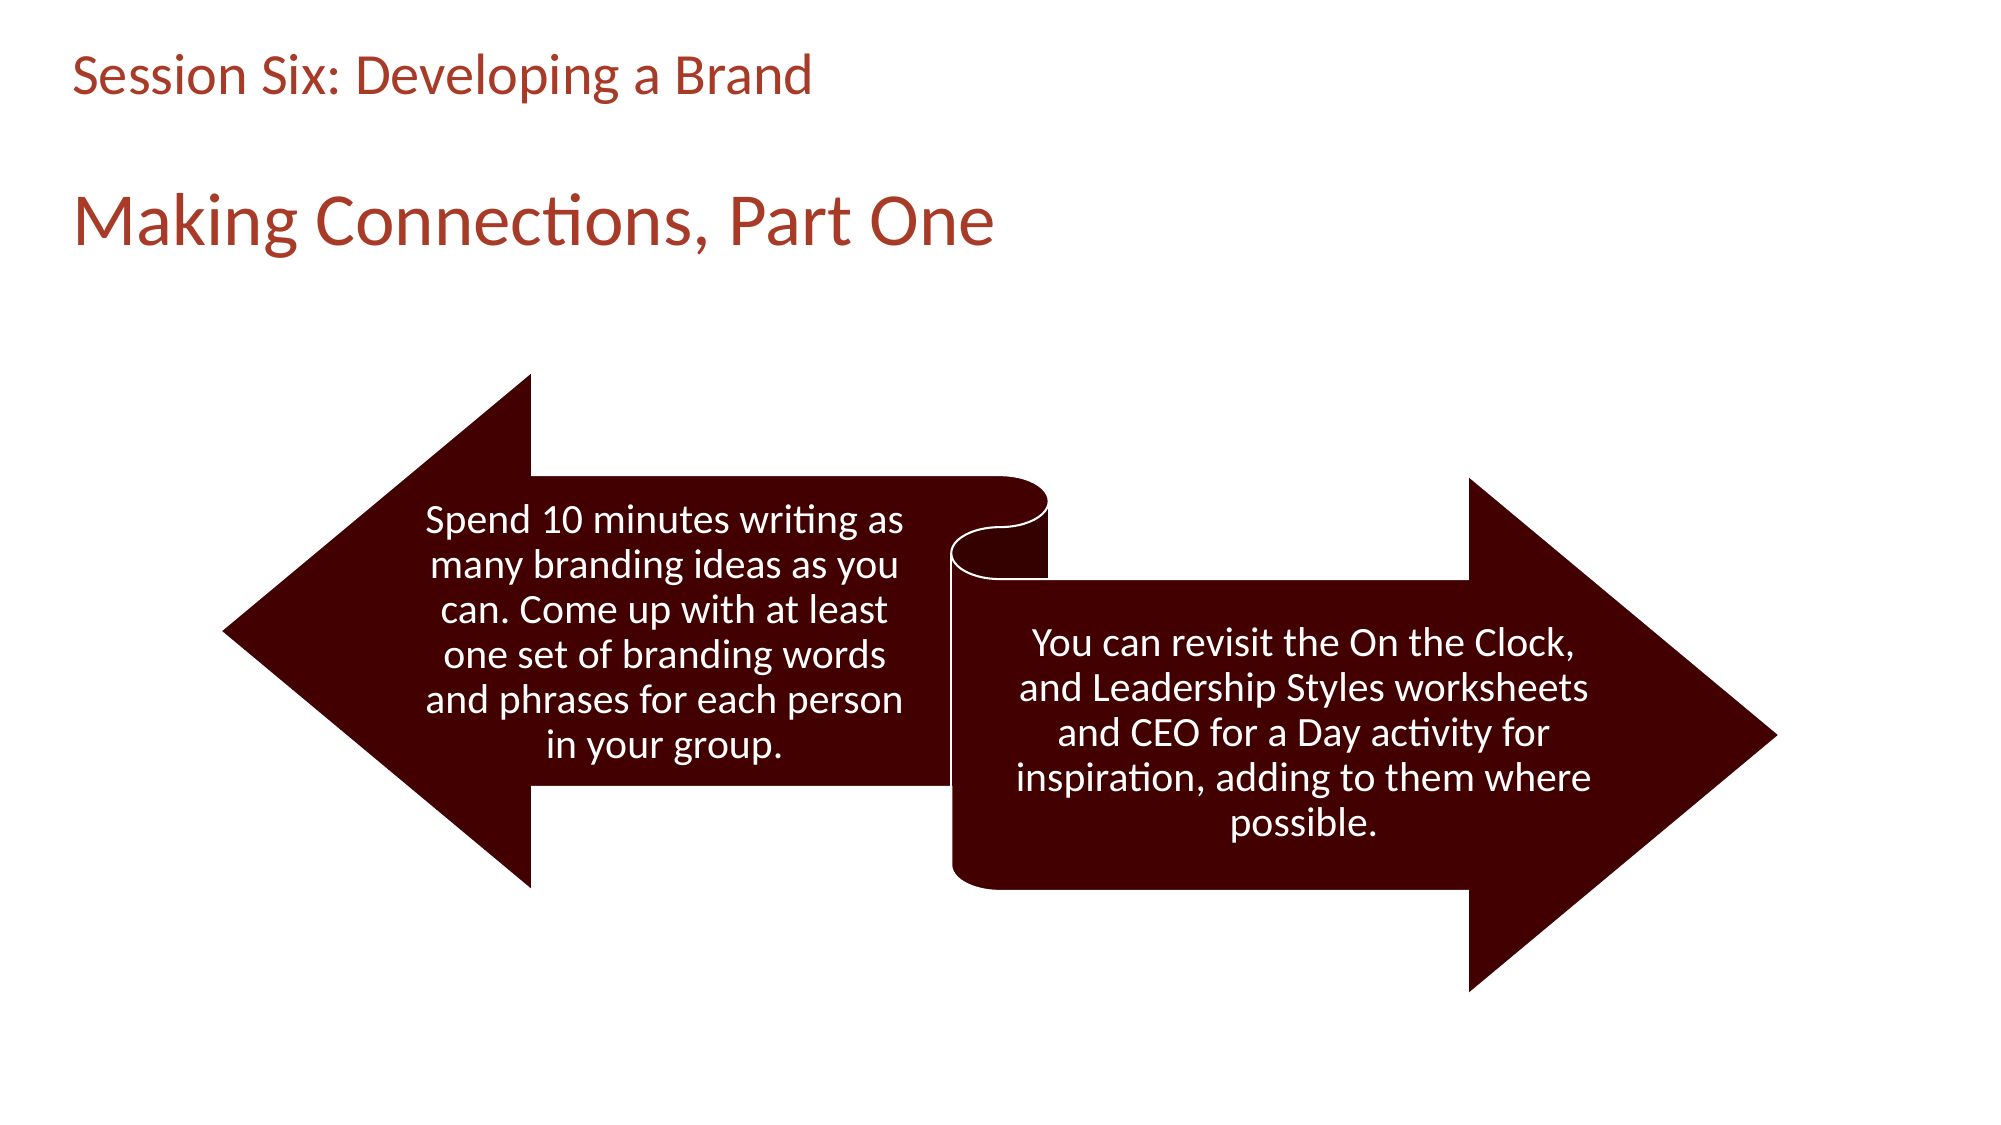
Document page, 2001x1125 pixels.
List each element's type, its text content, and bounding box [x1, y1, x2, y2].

list Making Connections, Part One [57, 172, 1934, 270]
title Session Six: Developing a Brand [57, 36, 1934, 124]
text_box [220, 355, 1780, 1011]
